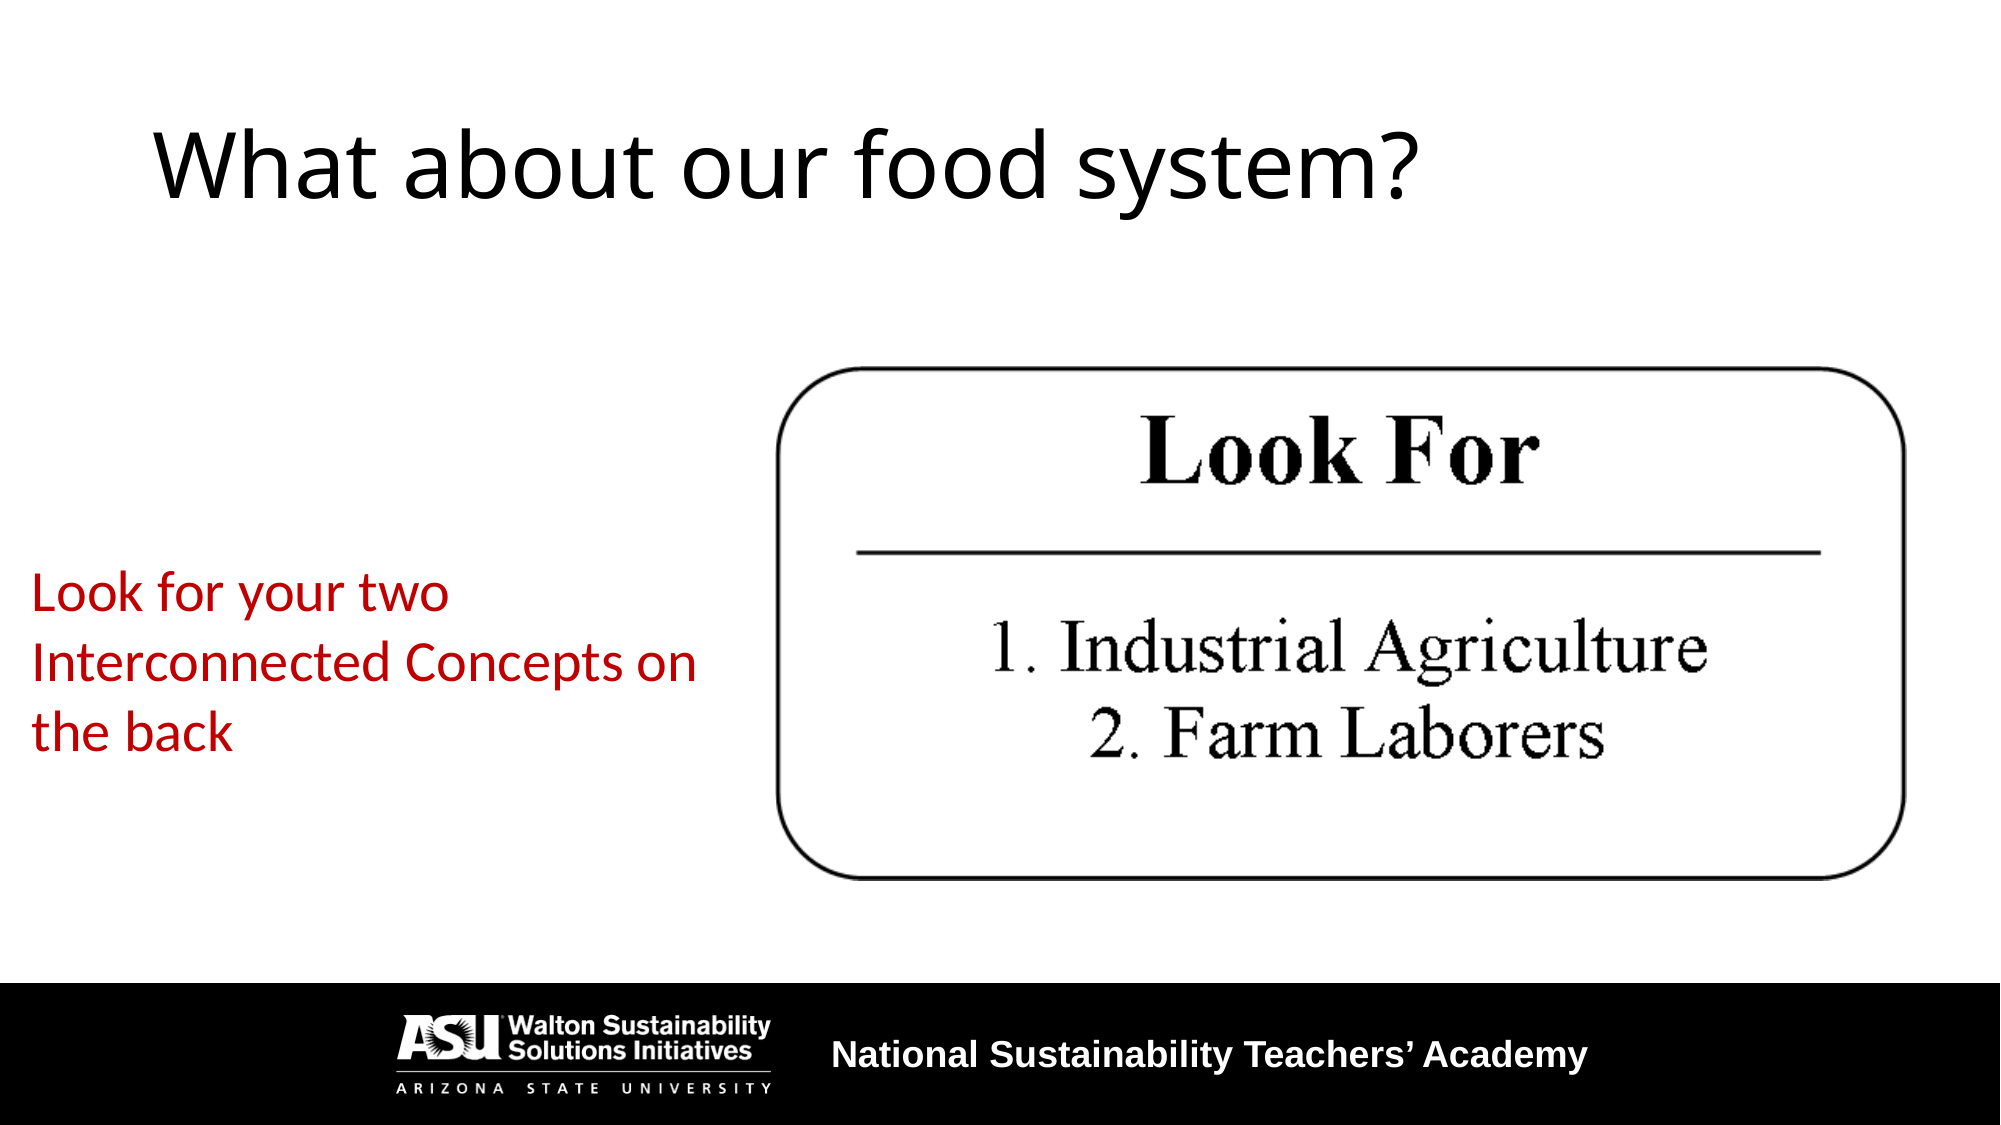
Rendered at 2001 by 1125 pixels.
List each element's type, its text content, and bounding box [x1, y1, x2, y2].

picture [396, 1014, 772, 1094]
picture [775, 366, 1907, 881]
text_box Look for your two Interconnected Concepts on the back [17, 545, 758, 770]
title What about our food system? [137, 59, 1863, 278]
